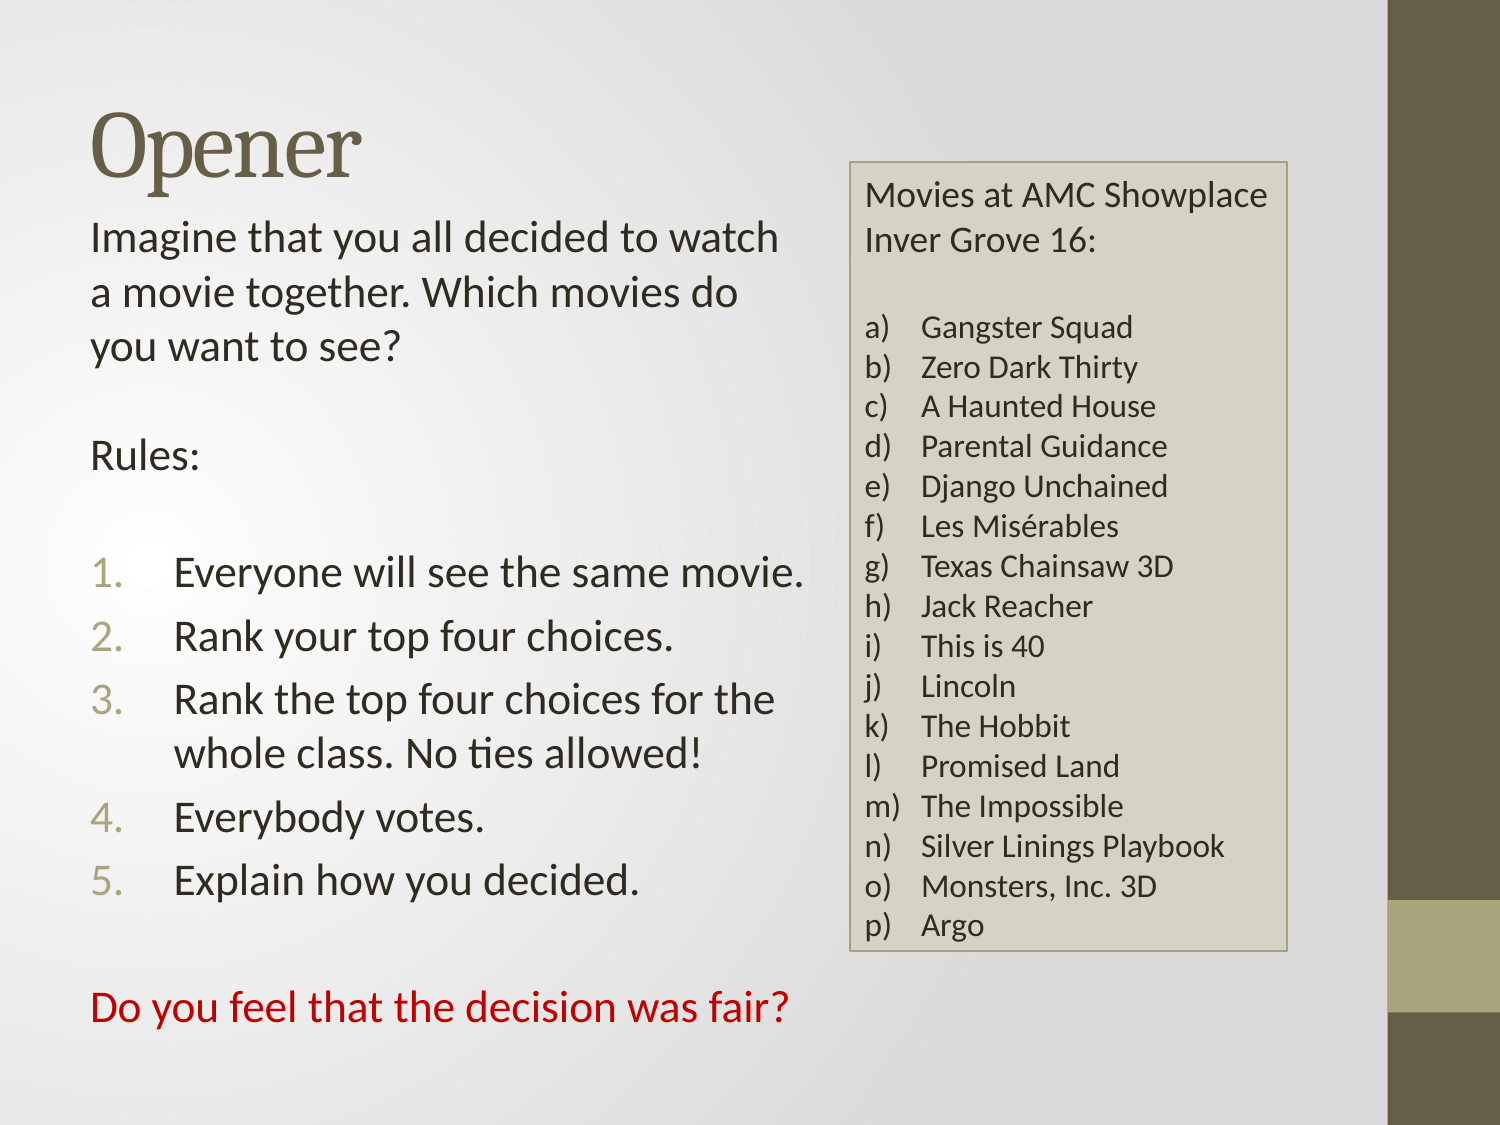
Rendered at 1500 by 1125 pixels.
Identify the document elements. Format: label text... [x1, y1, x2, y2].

list Imagine that you all decided to watch a movie together. Which movies do you want to see? Rules: Everyone will see the same movie. Rank your top four choices. Rank the top four choices for the whole class. No ties allowed! Everybody votes. Explain how you decided. Do you feel that the decision was fair? [75, 200, 825, 1063]
title Opener [75, 45, 1325, 233]
text_box Movies at AMC Showplace Inver Grove 16: Gangster Squad Zero Dark Thirty A Haunted House Parental Guidance Django Unchained Les Misérables Texas Chainsaw 3D Jack Reacher This is 40 Lincoln The Hobbit Promised Land The Impossible Silver Linings Playbook Monsters, Inc. 3D Argo [849, 161, 1288, 952]
